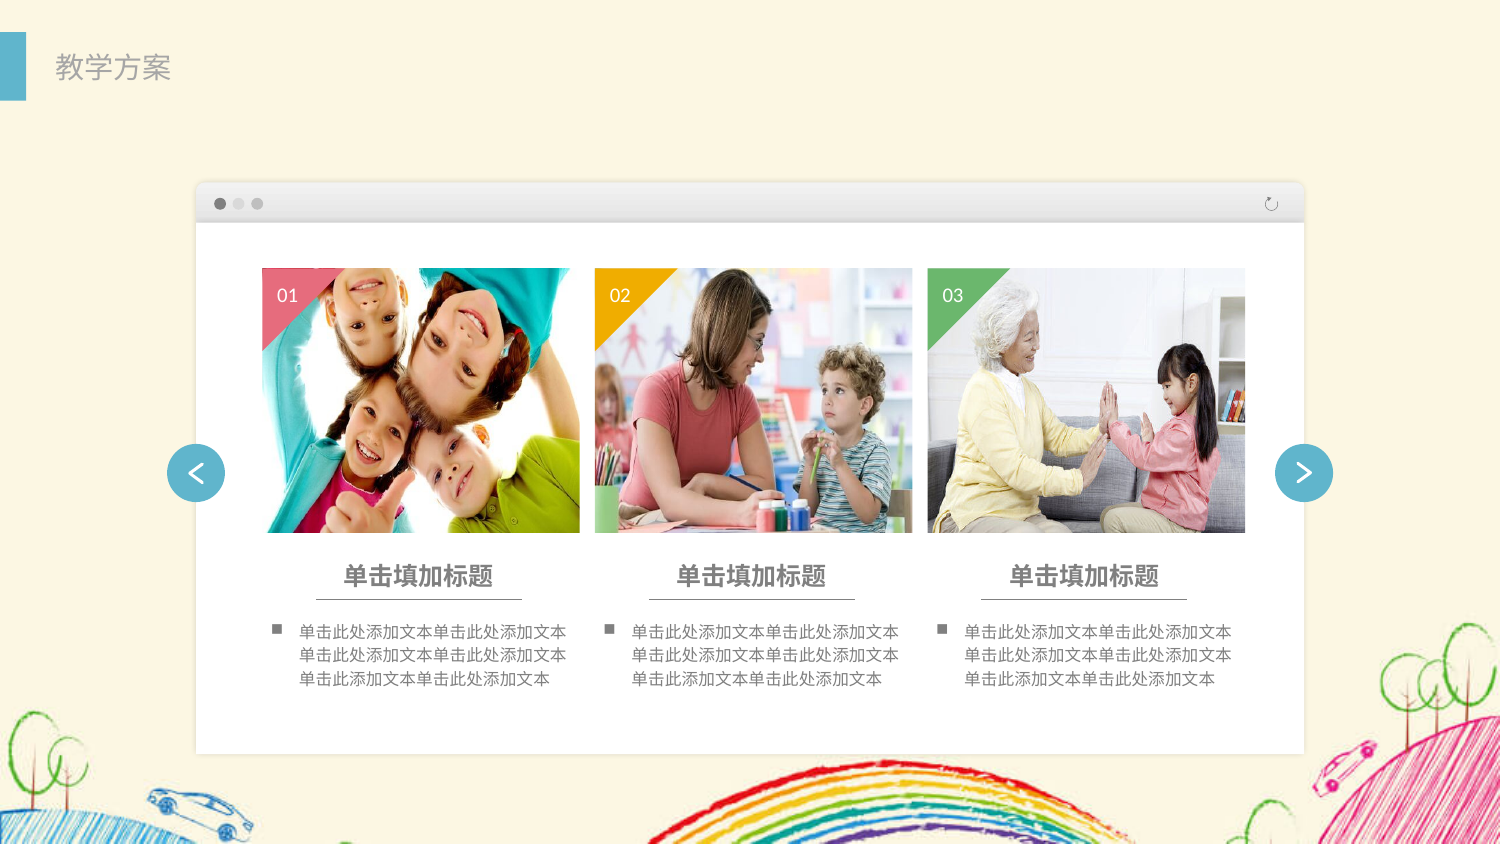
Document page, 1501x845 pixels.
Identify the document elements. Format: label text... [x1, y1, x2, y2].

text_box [1275, 443, 1334, 503]
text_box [196, 182, 1305, 755]
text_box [167, 443, 225, 503]
text_box 教学方案 [43, 43, 184, 91]
text_box [0, 31, 27, 102]
picture [0, 0, 1500, 844]
